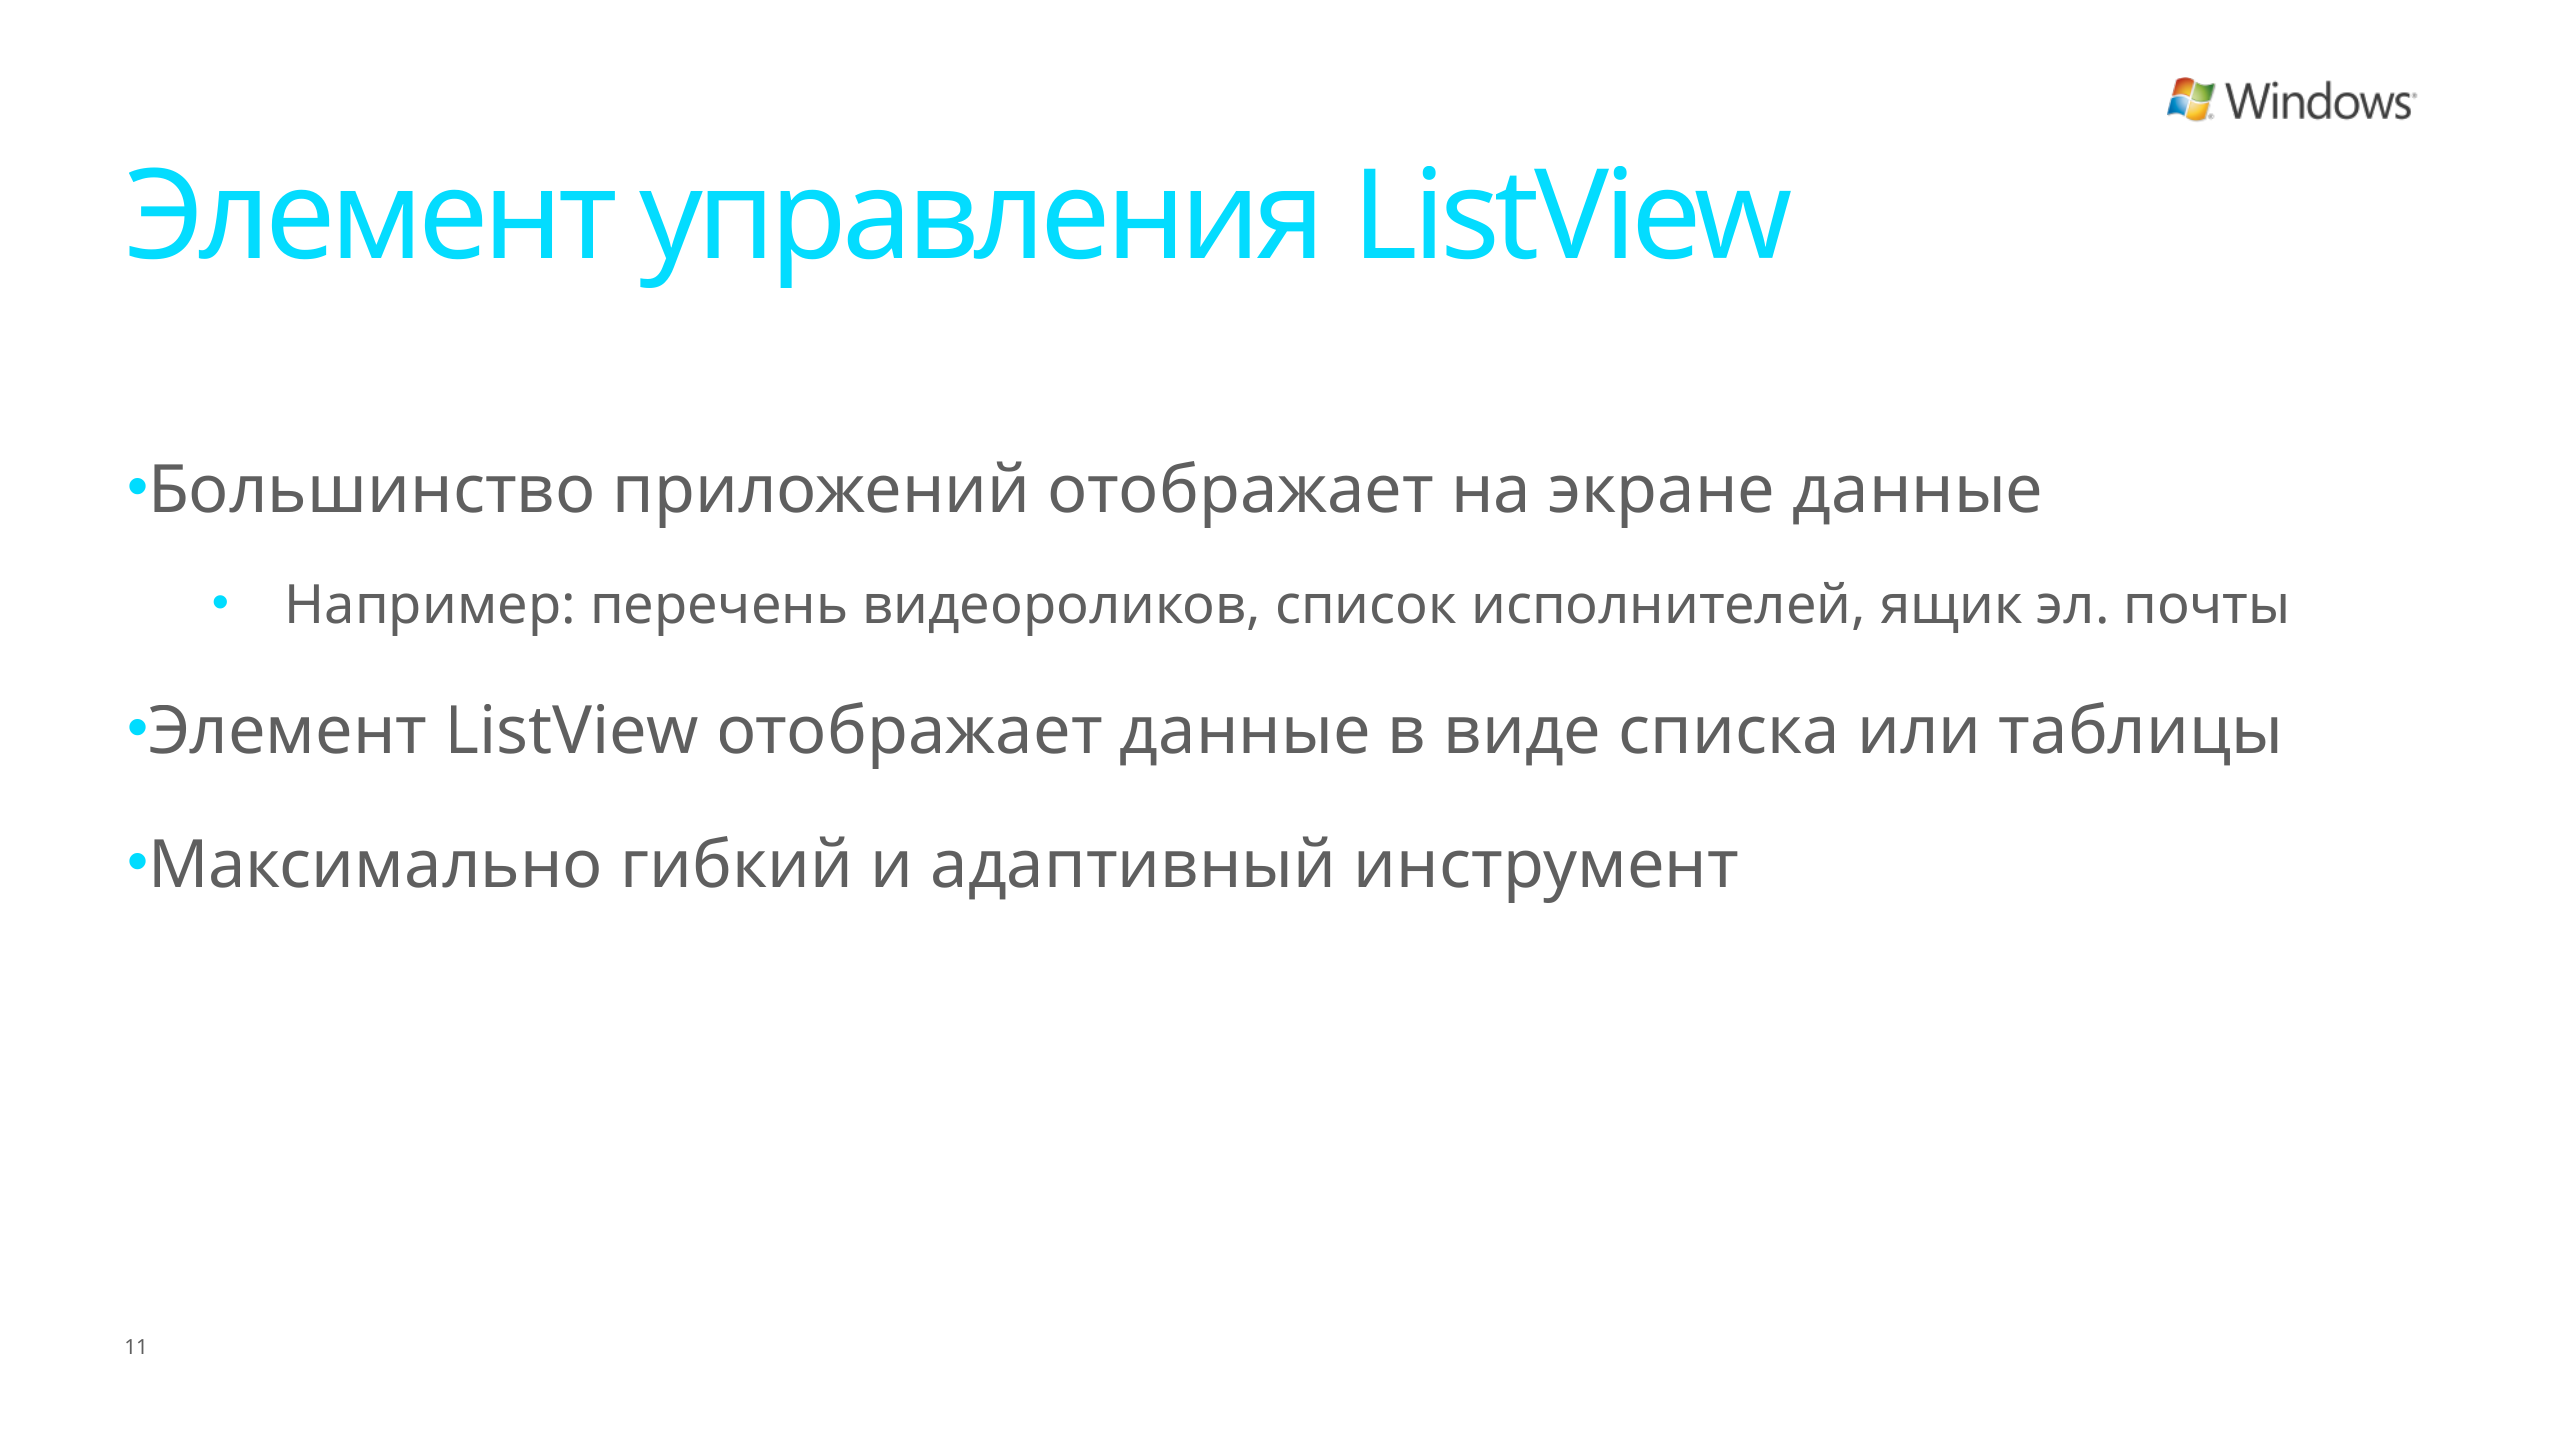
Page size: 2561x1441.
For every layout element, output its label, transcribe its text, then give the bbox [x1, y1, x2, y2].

list Большинство приложений отображает на экране данные Например: перечень видеороликов, список исполнителей, ящик эл. почты Элемент ListView отображает данные в виде списка или таблицы Максимально гибкий и адаптивный инструмент [127, 405, 2470, 914]
title Элемент управления ListView [125, 48, 2468, 286]
